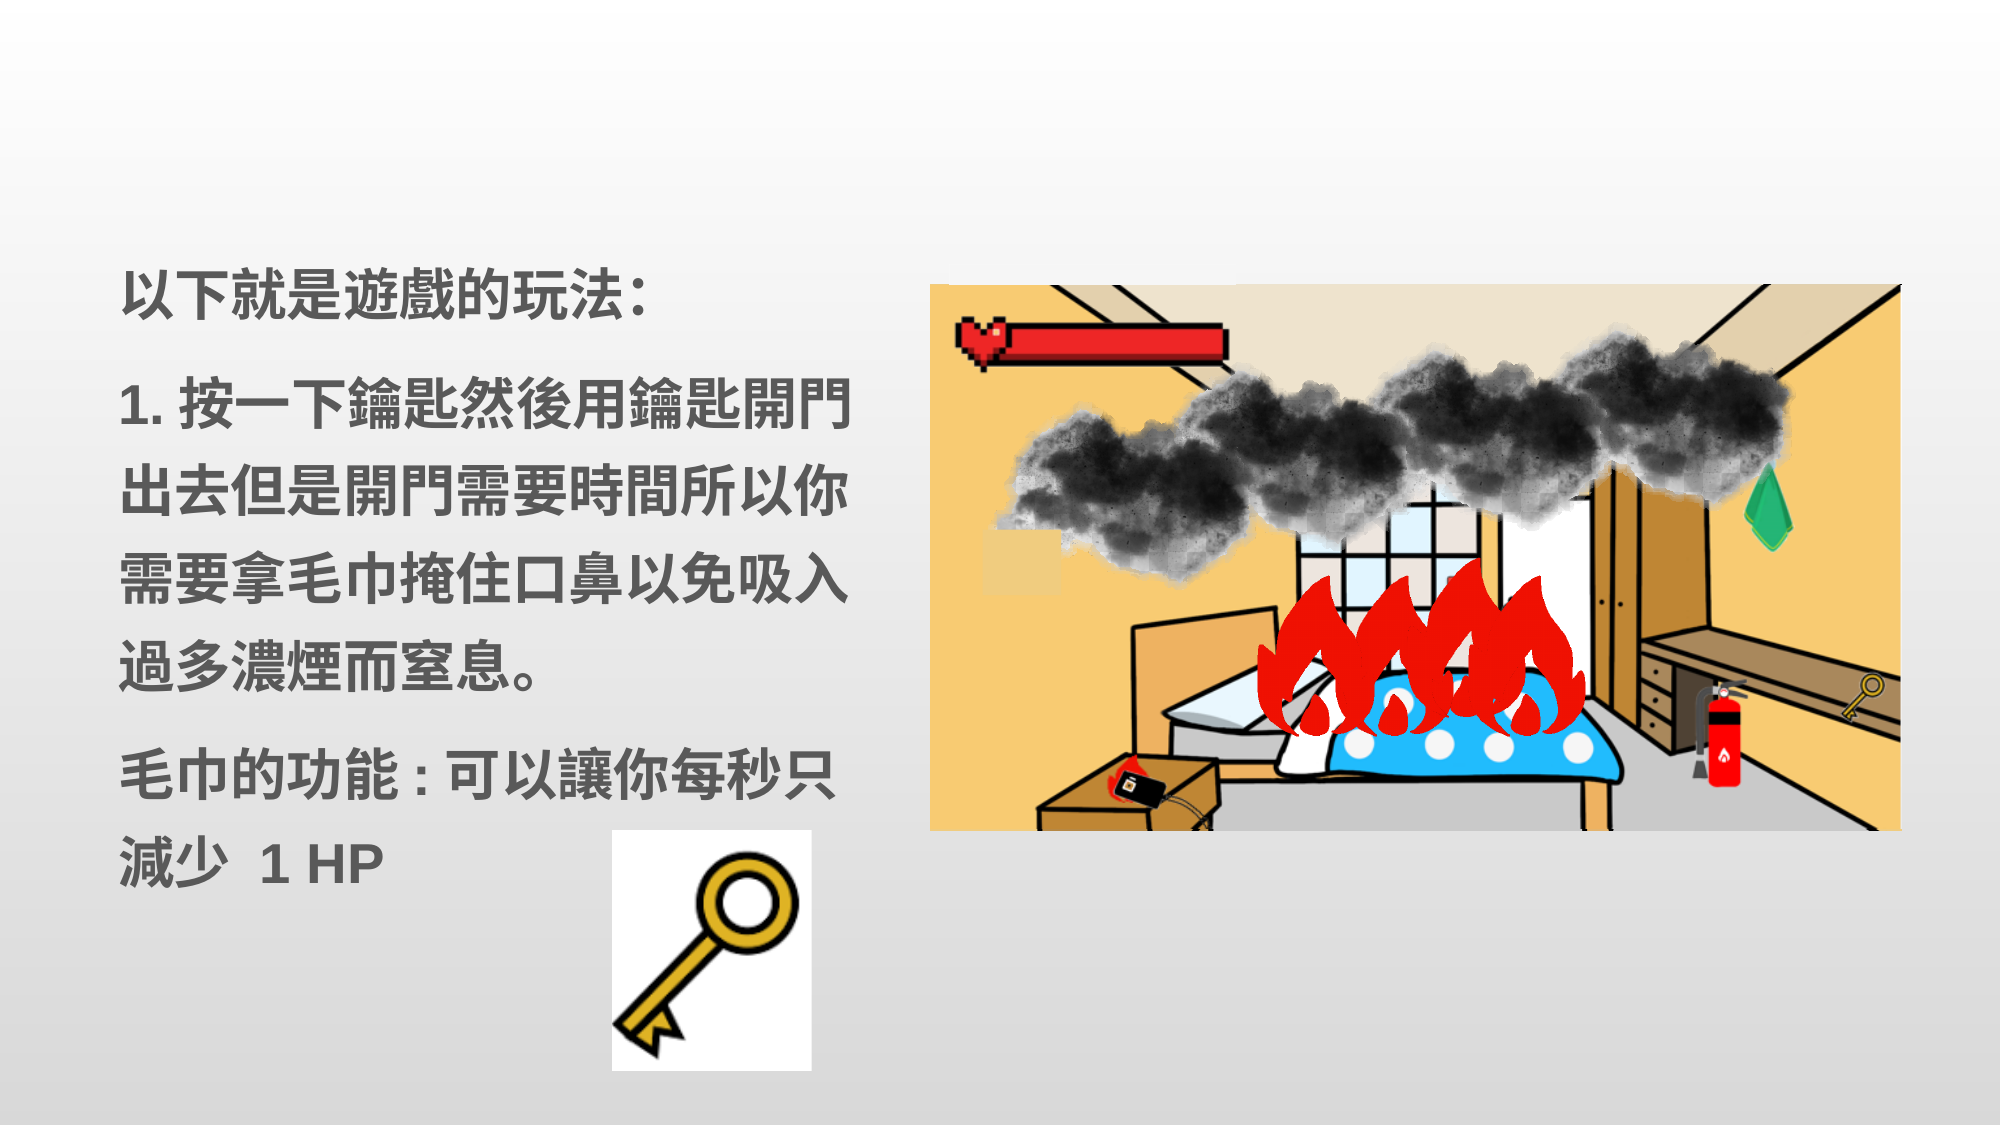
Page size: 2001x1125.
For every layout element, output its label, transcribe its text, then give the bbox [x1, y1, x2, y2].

text_box 以下就是遊戲的玩法： 1.按一下鑰匙然後用鑰匙開門出去但是開門需要時間所以你需要拿毛巾掩住口鼻以免吸入過多濃煙而窒息。 毛巾的功能:可以讓你每秒只減少 1 HP [103, 231, 908, 1009]
picture [930, 264, 1902, 831]
picture [611, 829, 812, 1071]
